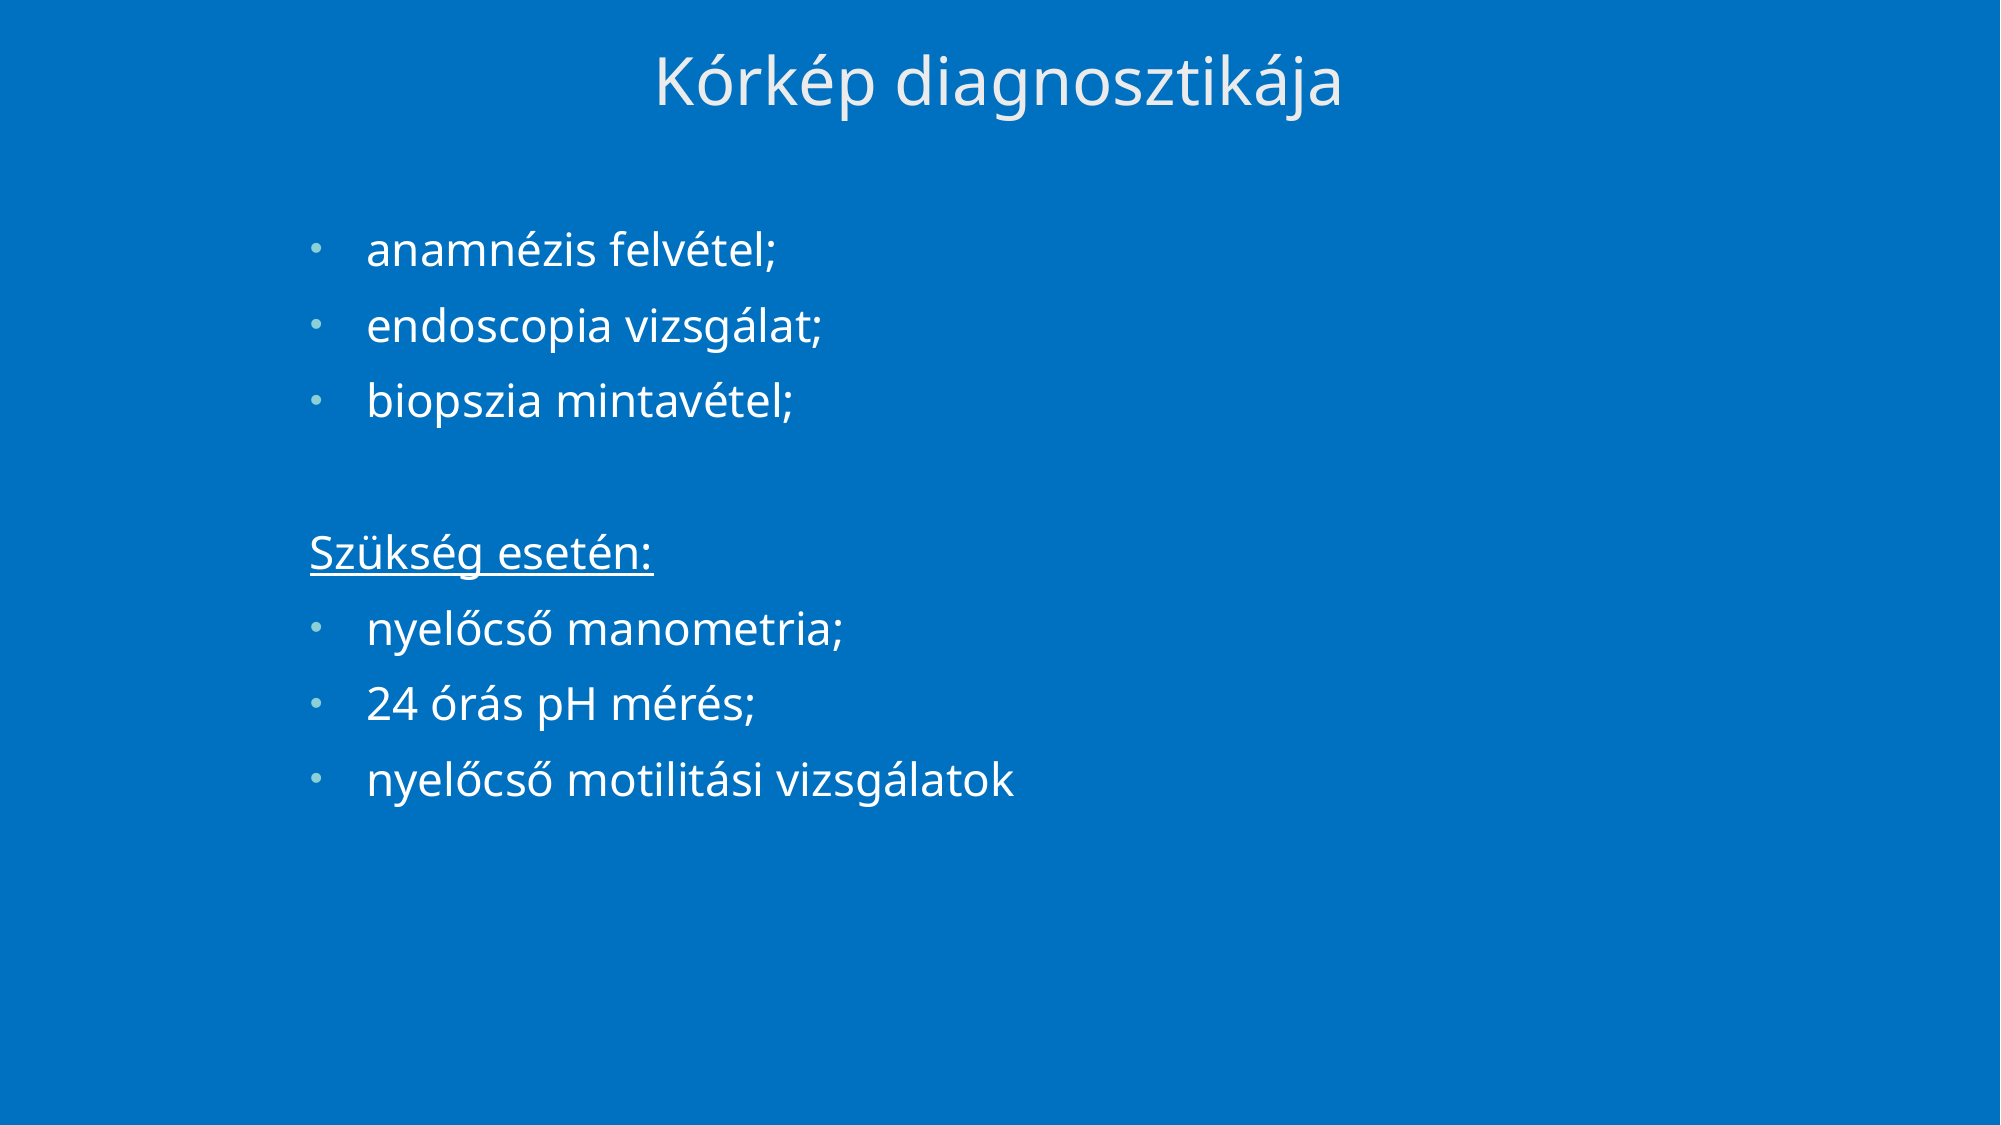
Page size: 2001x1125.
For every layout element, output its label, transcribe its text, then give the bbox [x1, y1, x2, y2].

list anamnézis felvétel; endoscopia vizsgálat; biopszia mintavétel; Szükség esetén: nyelőcső manometria; 24 órás pH mérés; nyelőcső motilitási vizsgálatok [294, 213, 1705, 1023]
title Kórkép diagnosztikája [295, 30, 1705, 142]
